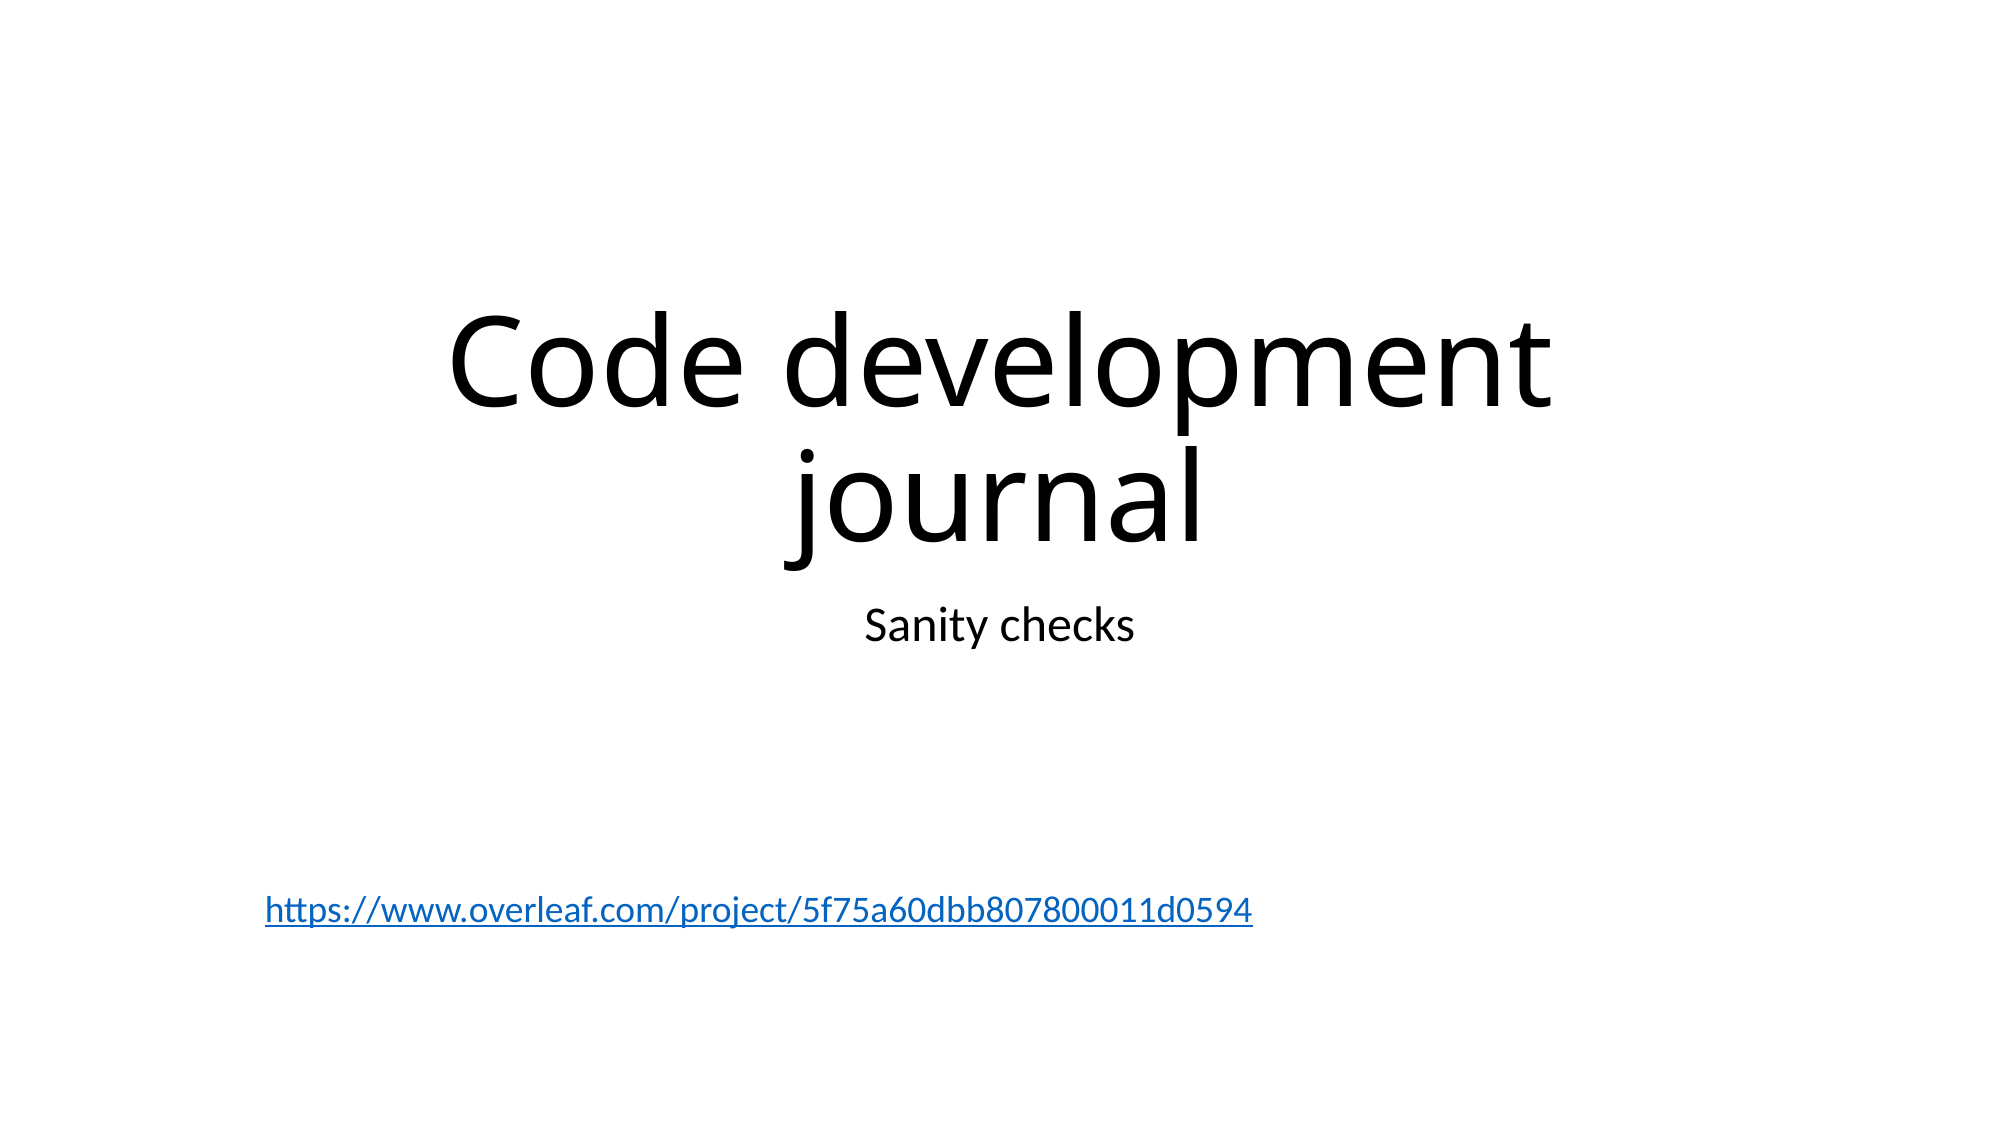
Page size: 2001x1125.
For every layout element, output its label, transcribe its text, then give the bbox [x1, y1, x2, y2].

subtitle Sanity checks [249, 590, 1750, 690]
title Code development journal [249, 184, 1750, 576]
text_box https://www.overleaf.com/project/5f75a60dbb807800011d0594 [249, 877, 1633, 937]
